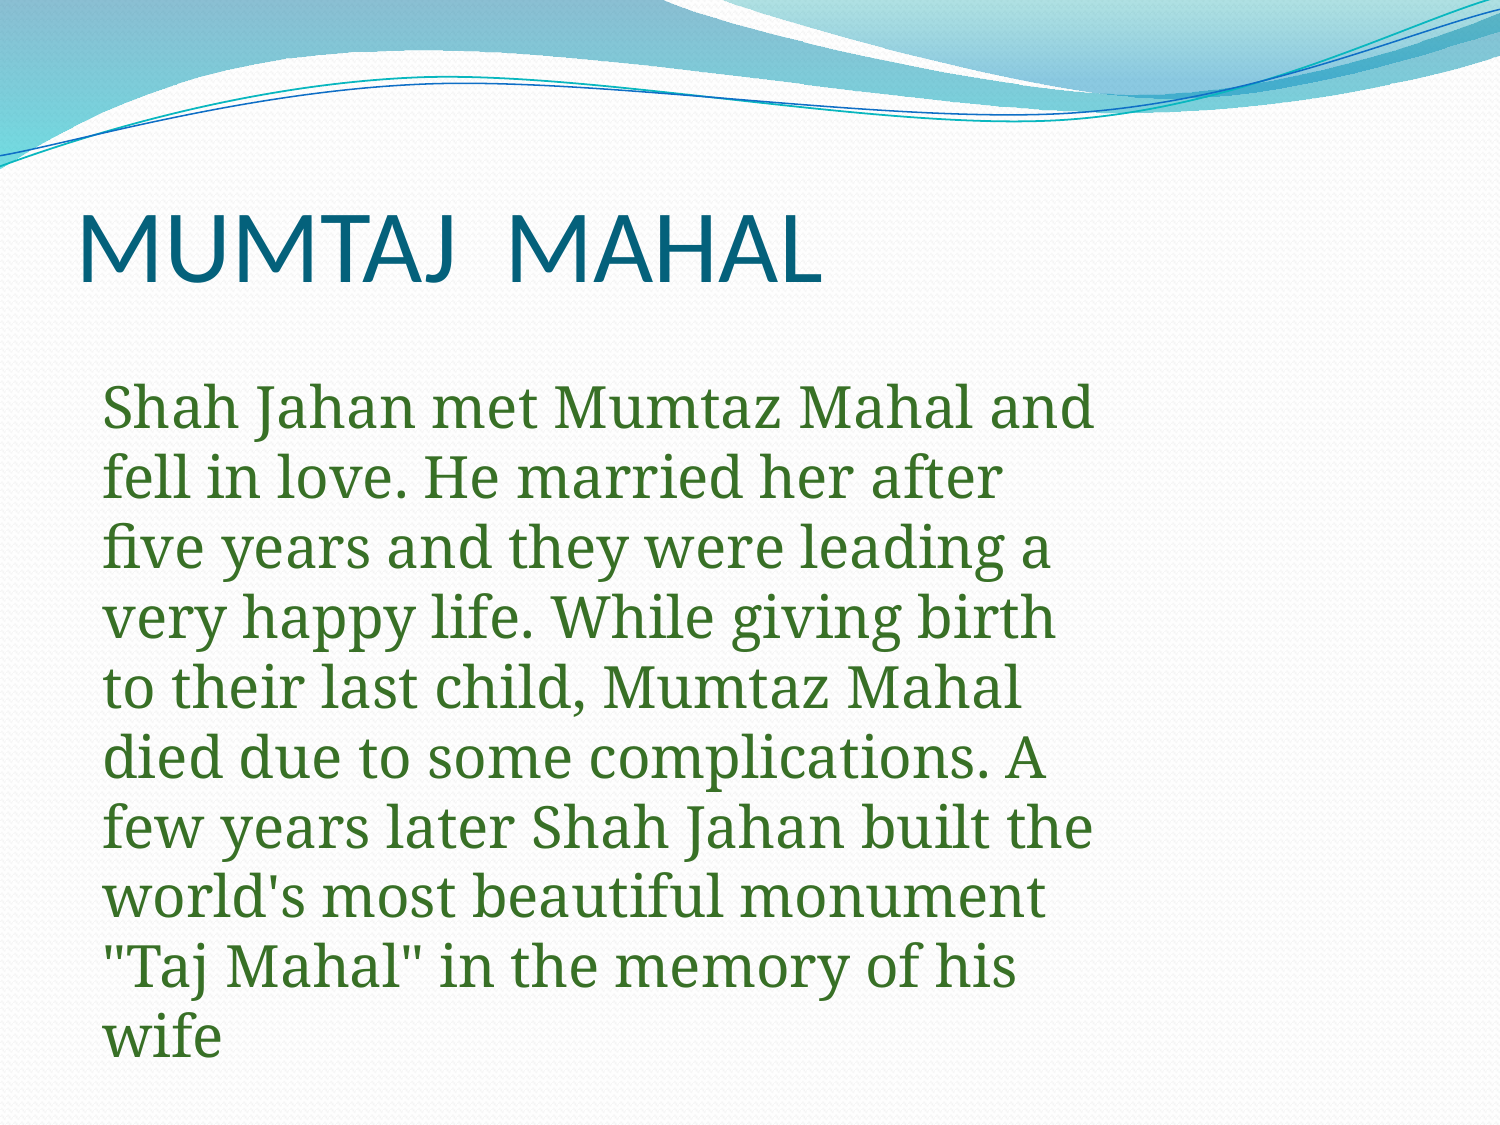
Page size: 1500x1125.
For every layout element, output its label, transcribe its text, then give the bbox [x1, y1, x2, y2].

title MUMTAJ MAHAL [75, 115, 1438, 303]
text_box Shah Jahan met Mumtaz Mahal and fell in love. He married her after five years and they were leading a very happy life. While giving birth to their last child, Mumtaz Mahal died due to some complications. A few years later Shah Jahan built the world's most beautiful monument "Taj Mahal" in the memory of his wife [87, 362, 1125, 1077]
